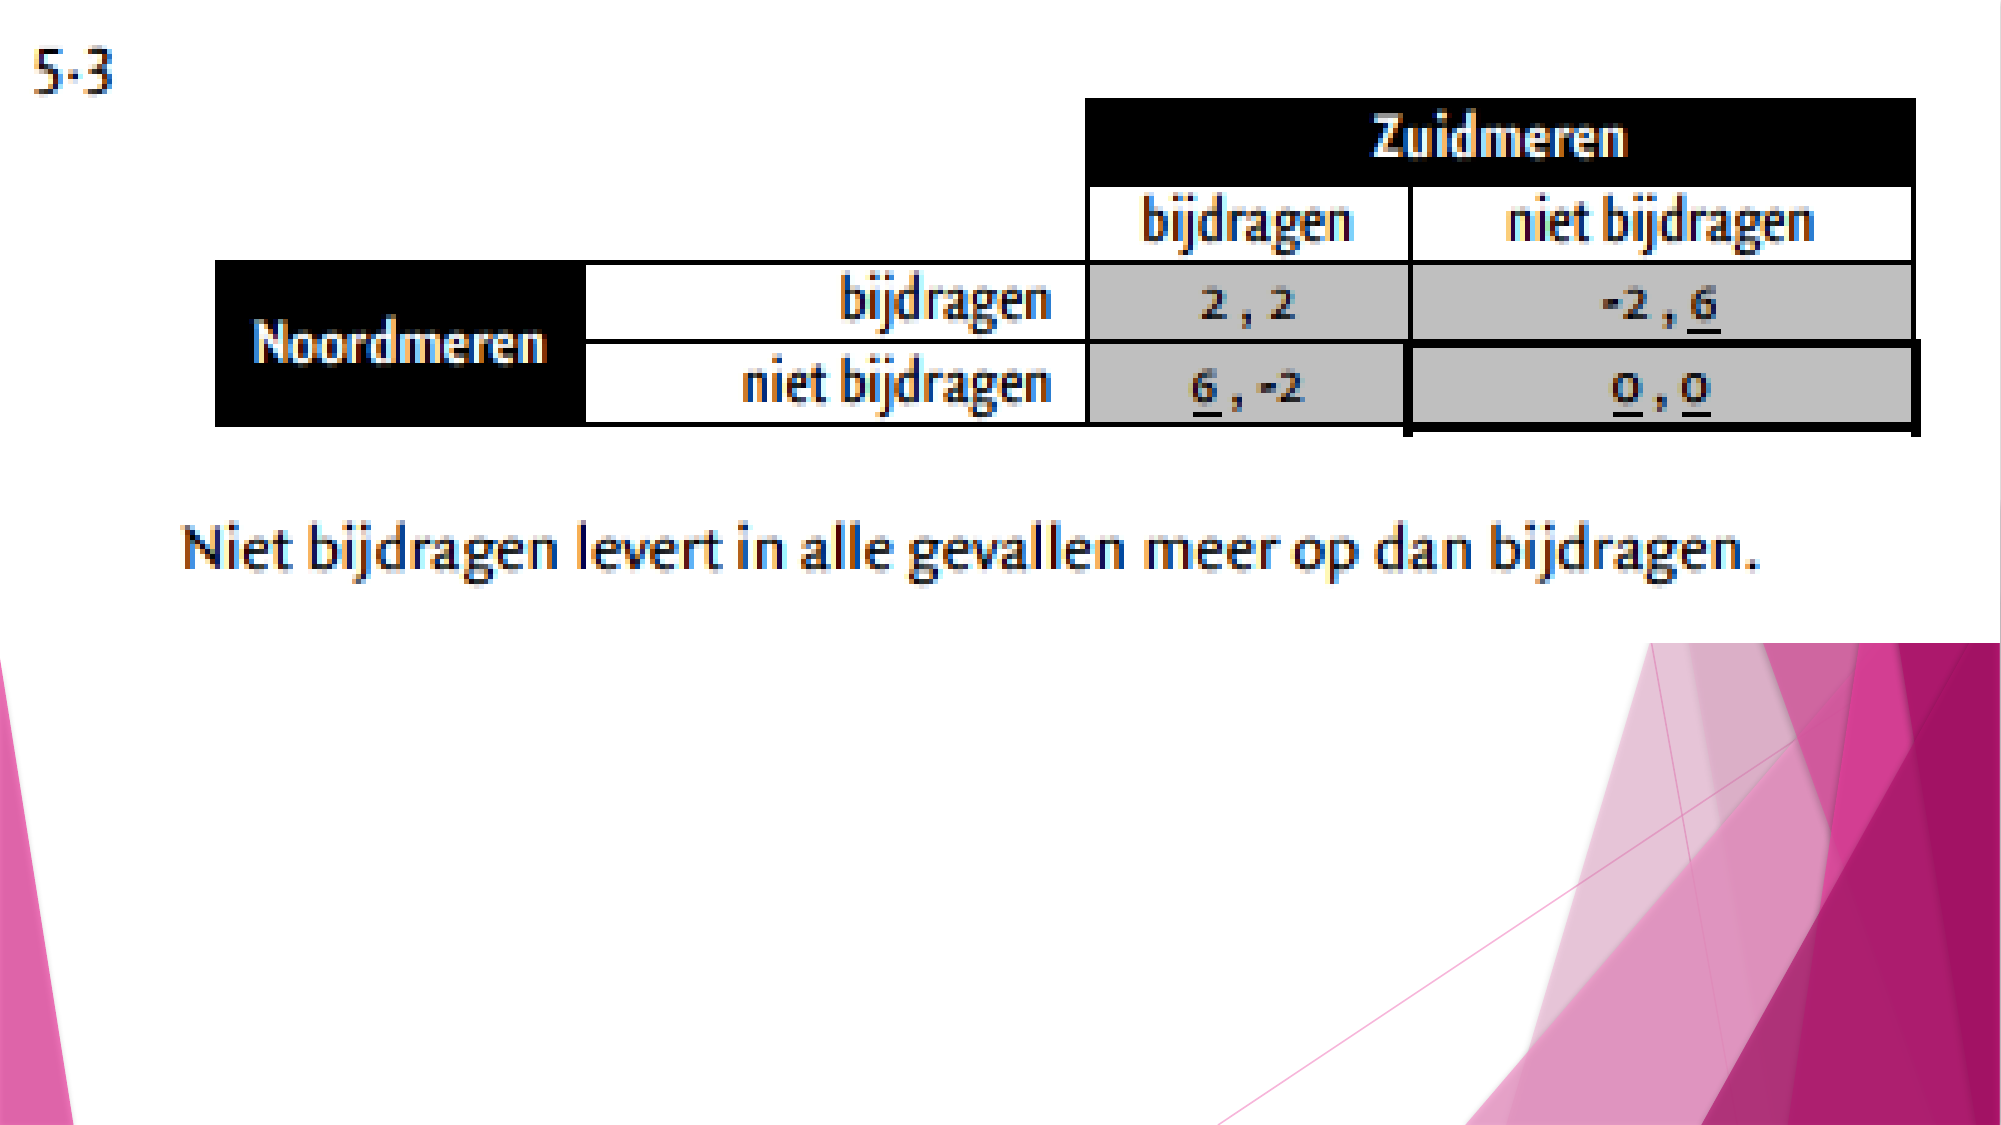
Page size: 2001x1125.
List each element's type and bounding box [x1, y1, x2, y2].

picture [0, 0, 2000, 643]
